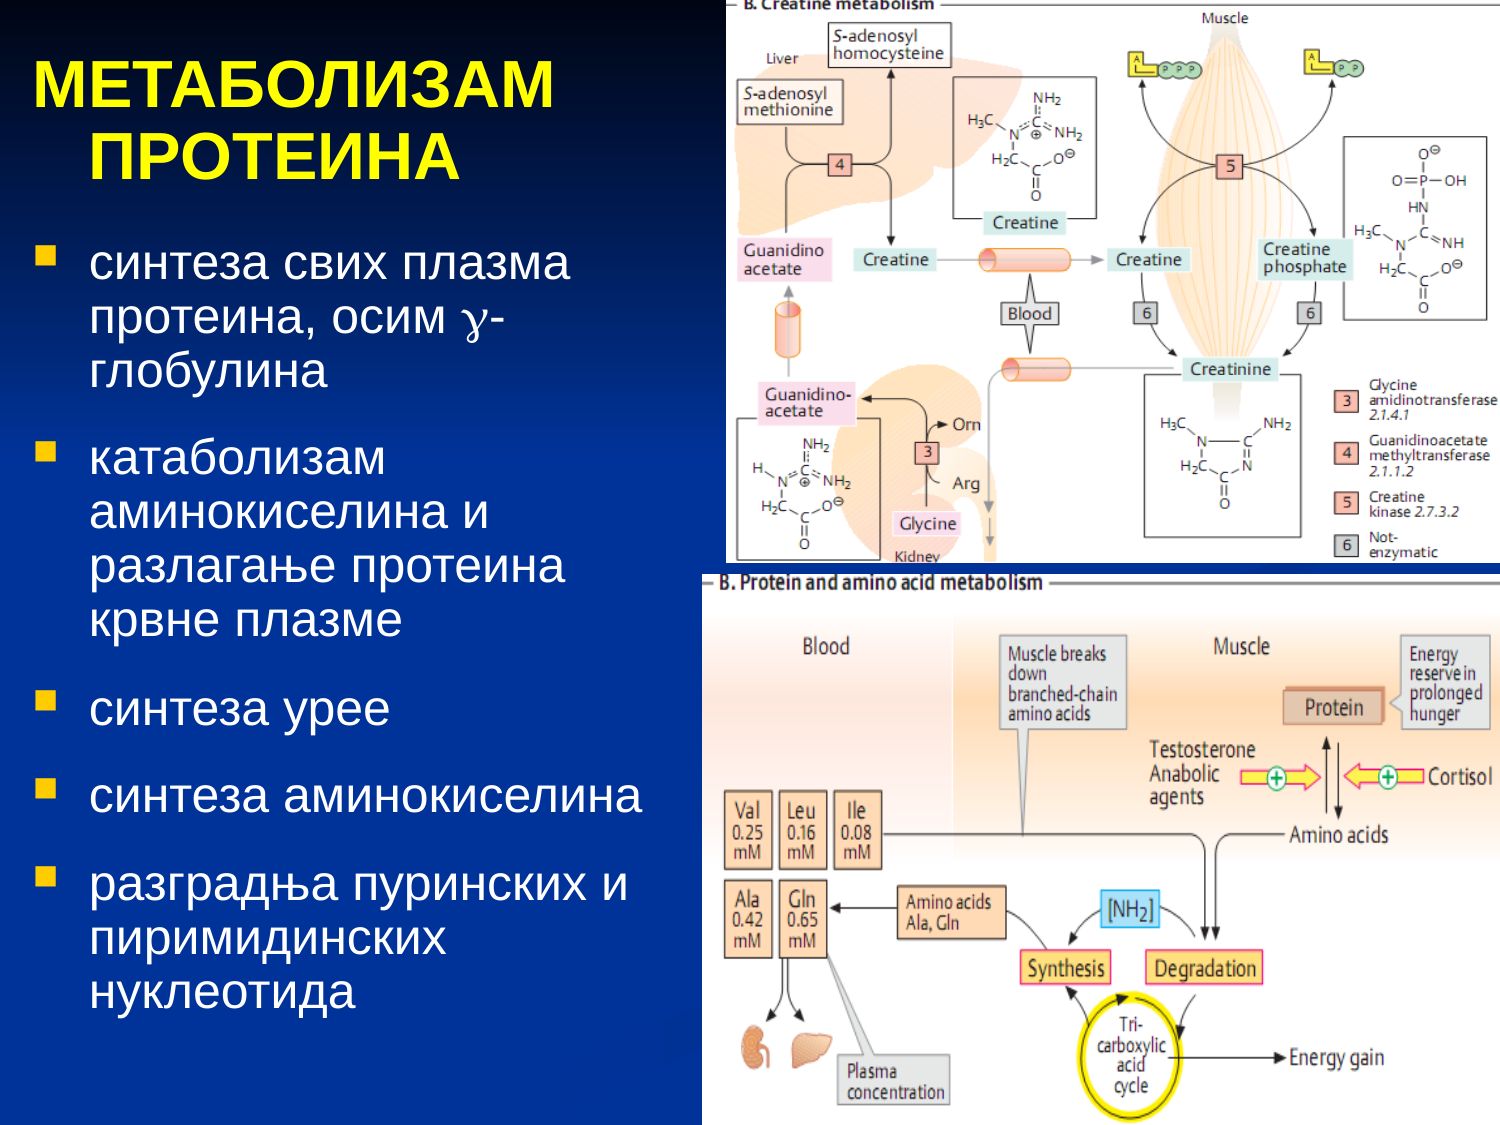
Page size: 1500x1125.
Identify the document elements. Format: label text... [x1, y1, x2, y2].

picture [702, 573, 1500, 1125]
list МЕТАБОЛИЗАМ ПРОТЕИНА синтеза свих плазма протеинa, осим -глобулина катаболизам аминокиселина и разлагање протеина крвне плазме синтеза урее синтеза аминокиселина разградња пуринских и пиримидинских нуклеотида [17, 42, 715, 1071]
picture [726, 0, 1500, 563]
